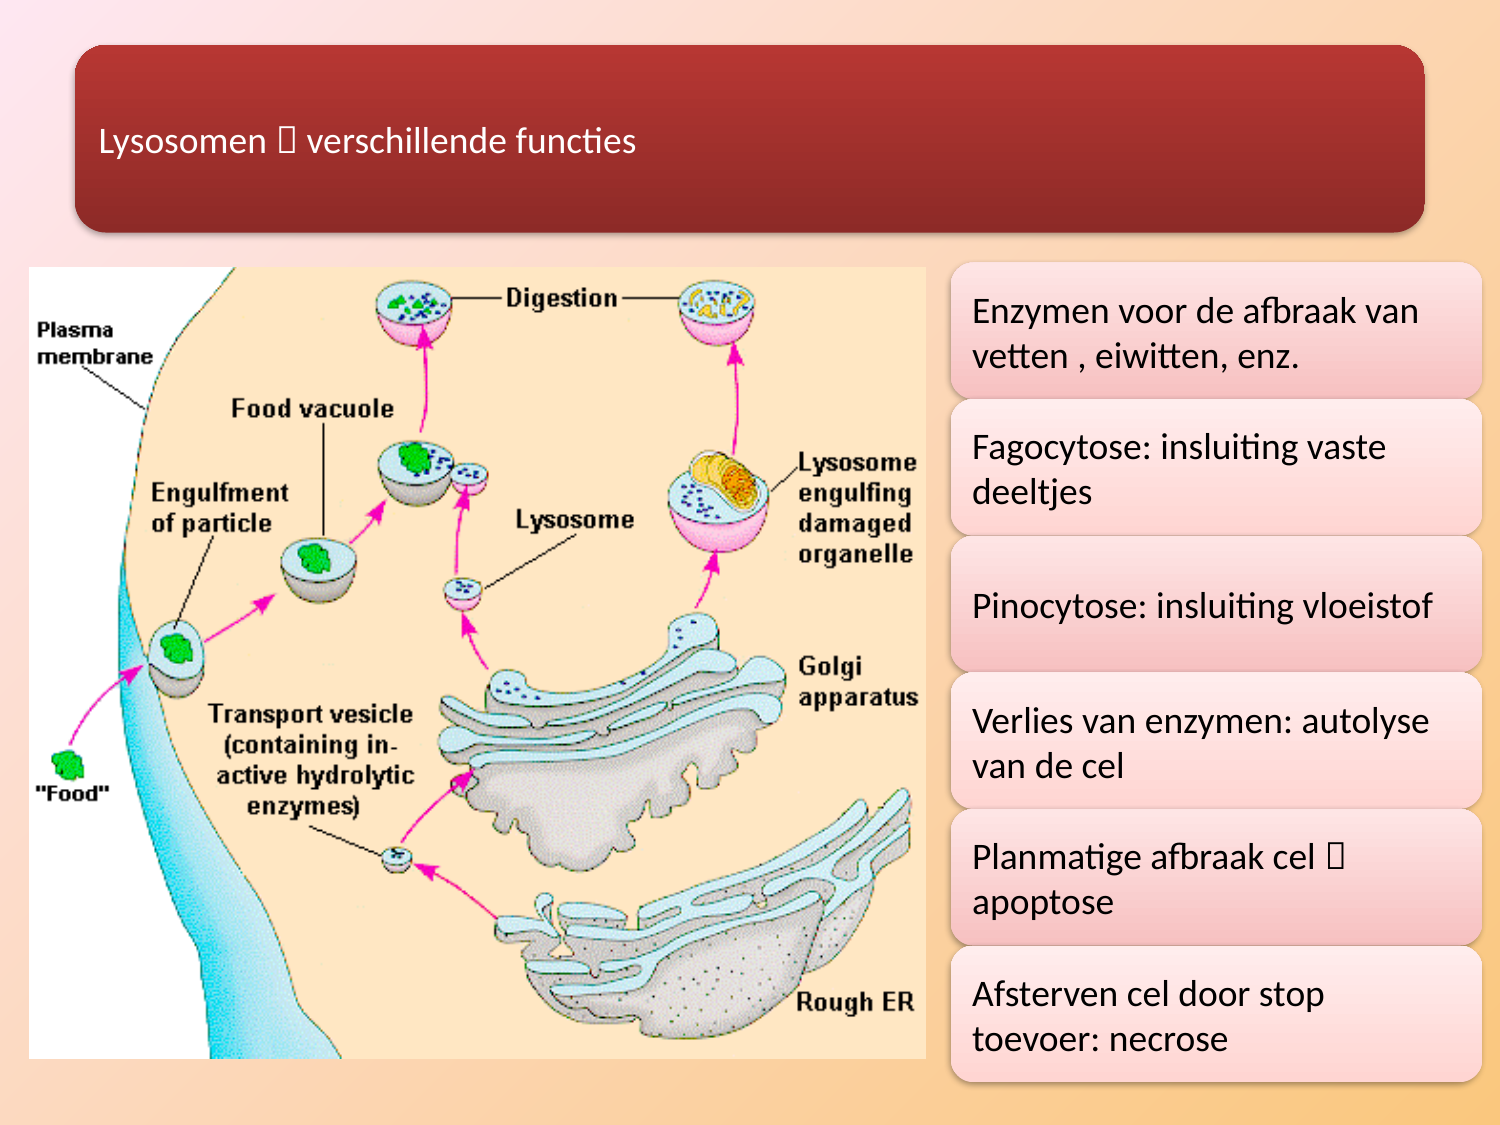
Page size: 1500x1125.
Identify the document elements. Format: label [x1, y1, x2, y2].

text_box [74, 44, 1426, 233]
picture [29, 266, 926, 1059]
list [950, 262, 1483, 1083]
